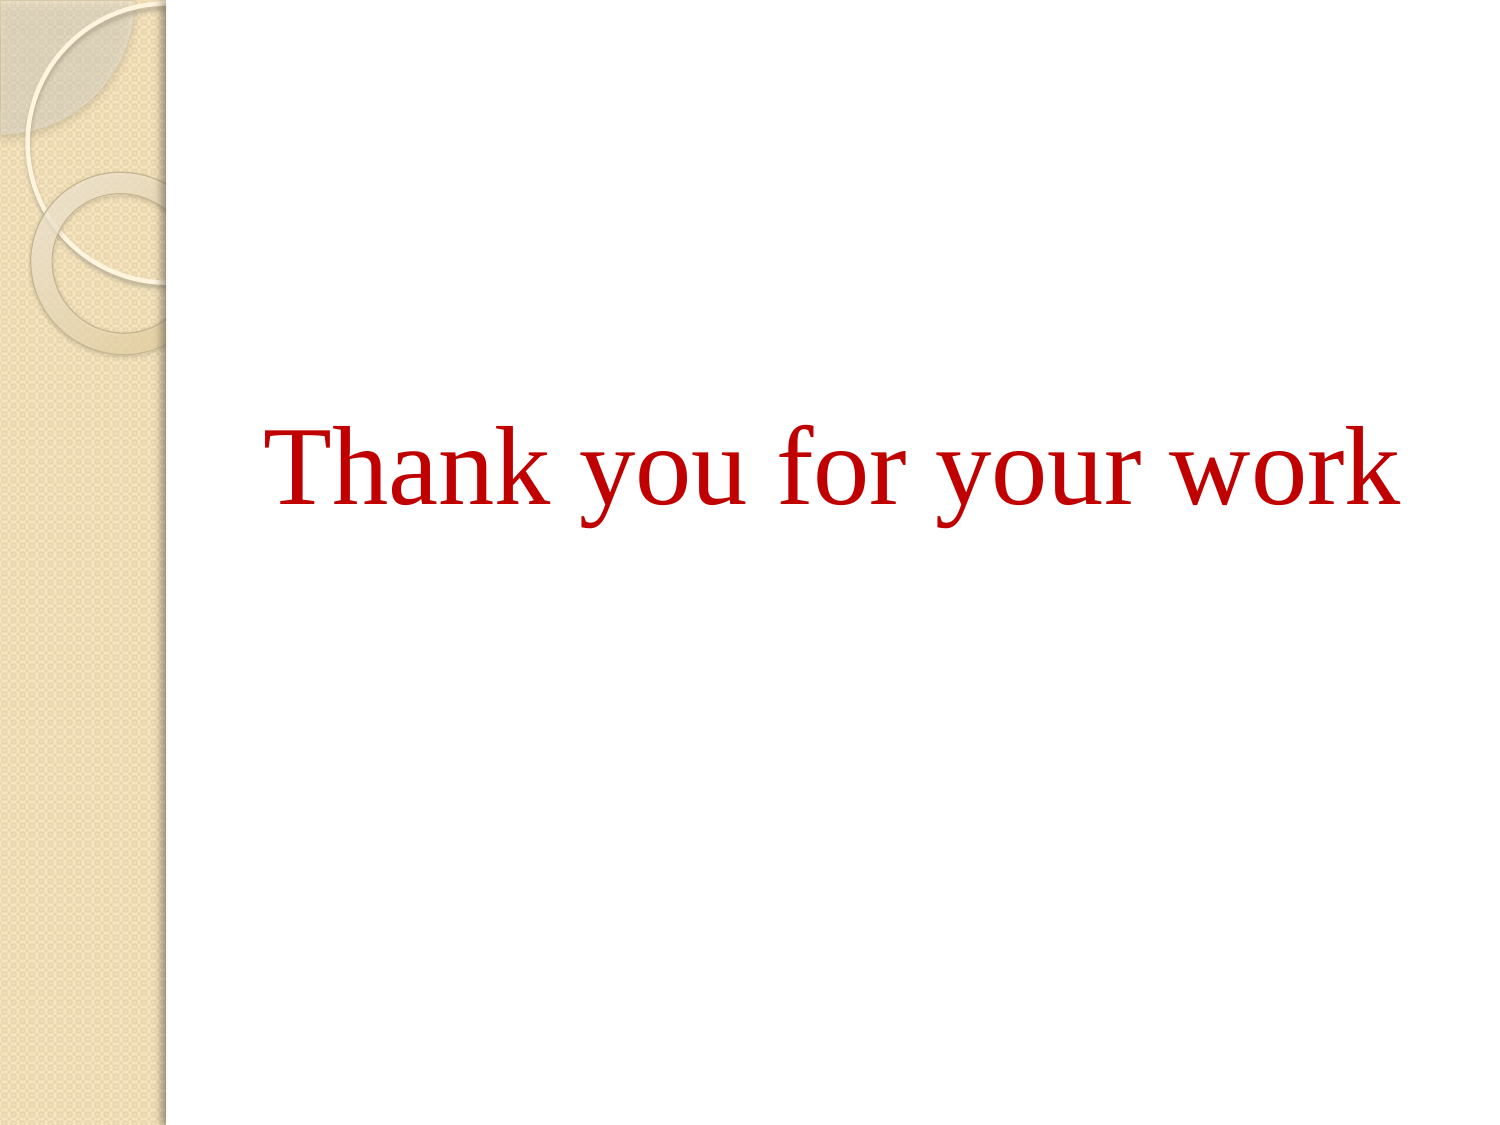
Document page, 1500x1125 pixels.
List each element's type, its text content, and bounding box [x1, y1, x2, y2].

list Thank you for your work [235, 237, 1466, 1025]
